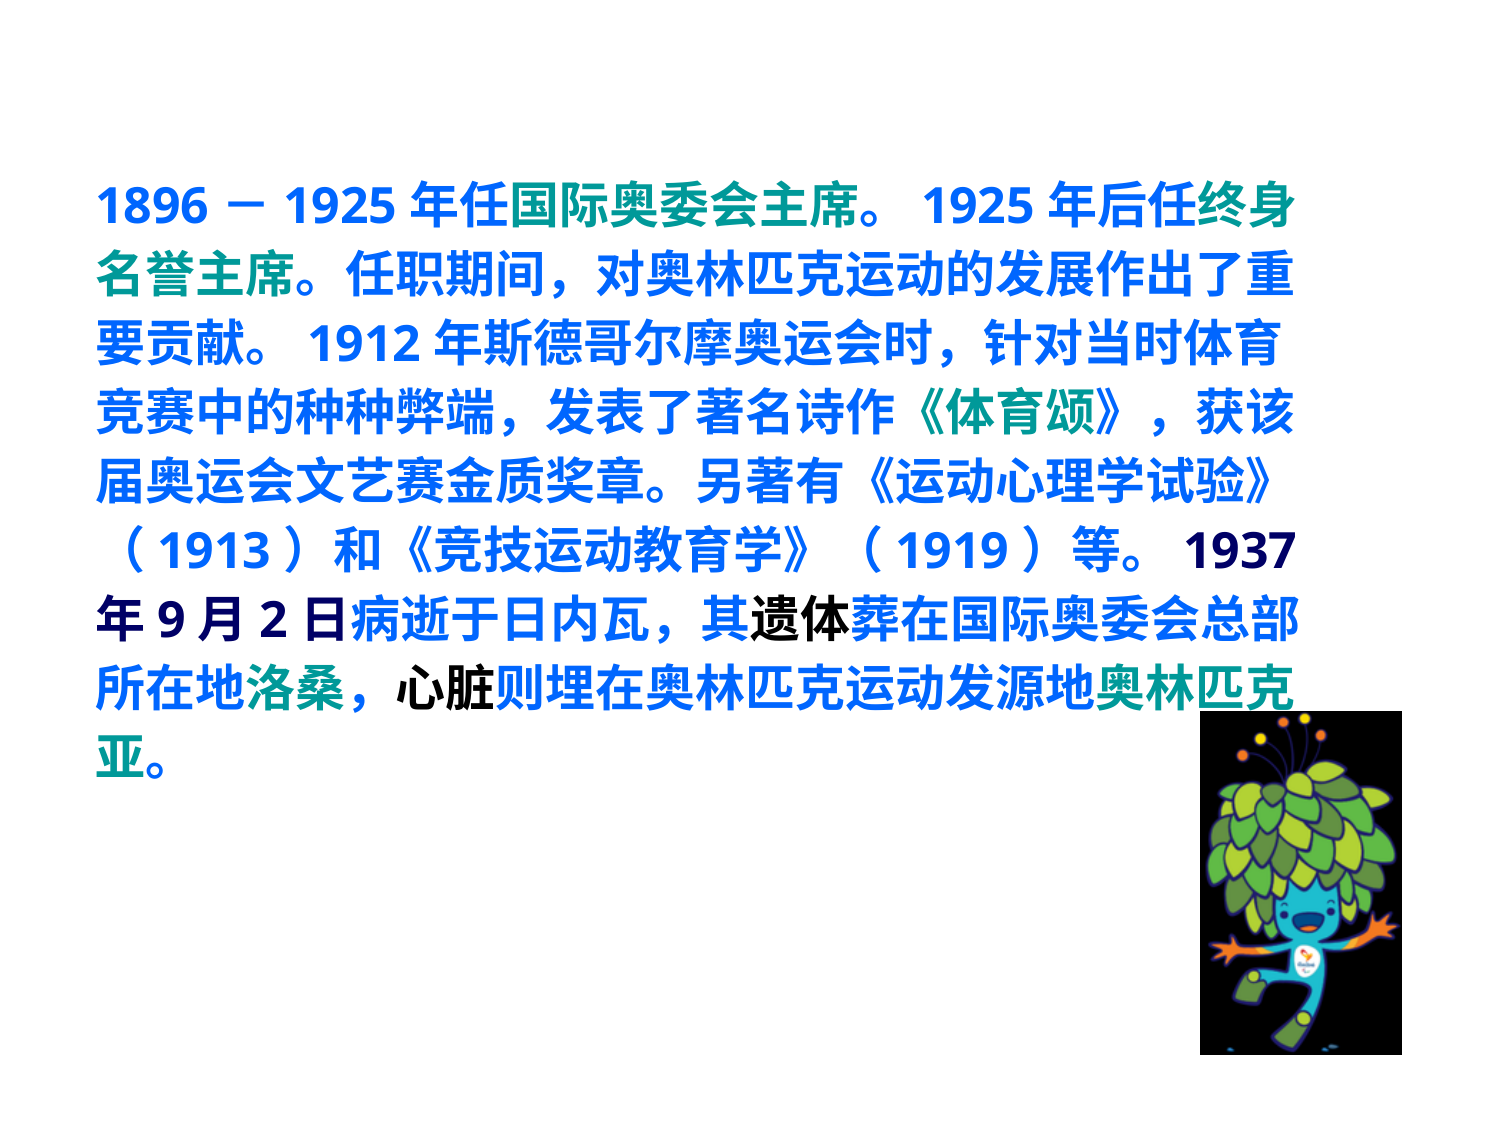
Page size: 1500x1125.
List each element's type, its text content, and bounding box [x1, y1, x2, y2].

text_box 1896－1925年任国际奥委会主席。1925年后任终身名誉主席。任职期间，对奥林匹克运动的发展作出了重要贡献。1912年斯德哥尔摩奥运会时，针对当时体育竞赛中的种种弊端，发表了著名诗作《体育颂》，获该届奥运会文艺赛金质奖章。另著有《运动心理学试验》（1913）和《竞技运动教育学》（1919）等。1937年9月2日病逝于日内瓦，其遗体葬在国际奥委会总部所在地洛桑，心脏则埋在奥林匹克运动发源地奥林匹克亚。 [80, 157, 1333, 802]
picture [1199, 711, 1402, 1055]
